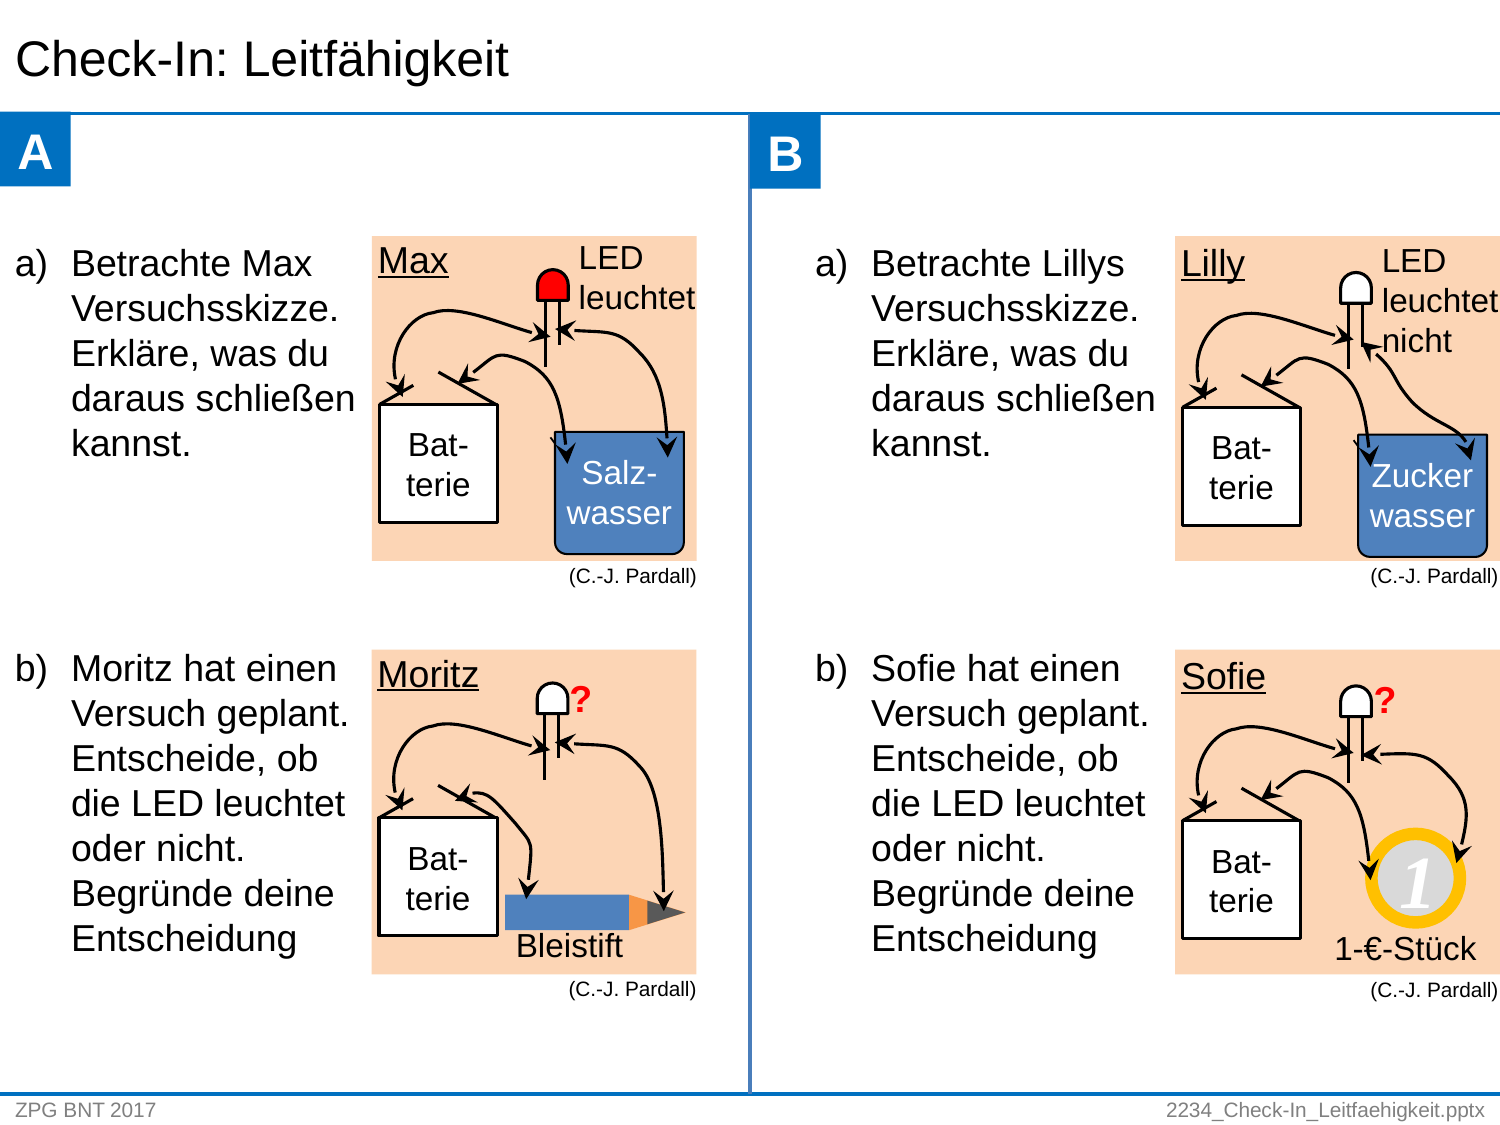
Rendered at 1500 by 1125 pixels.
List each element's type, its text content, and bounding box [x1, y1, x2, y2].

text_box Betrachte Max Versuchsskizze. Erkläre, was du daraus schließen kannst. Moritz hat einen Versuch geplant. Entscheide, ob die LED leuchtet oder nicht. Begründe deine Entscheidung [0, 231, 375, 966]
slide_number ZPG BNT 2017 [0, 1094, 408, 1125]
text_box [371, 649, 697, 1006]
text_box A [0, 111, 71, 187]
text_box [1174, 235, 1500, 593]
title Check-In: Leitfähigkeit [0, 0, 1500, 114]
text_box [1174, 649, 1500, 1006]
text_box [371, 235, 697, 592]
slide_number 2234_Check-In_Leitfaehigkeit.pptx [1033, 1094, 1500, 1125]
text_box B [751, 114, 821, 189]
text_box Betrachte Lillys Versuchsskizze. Erkläre, was du daraus schließen kannst. Sofie hat einen Versuch geplant. Entscheide, ob die LED leuchtet oder nicht. Begründe deine Entscheidung [800, 231, 1175, 966]
